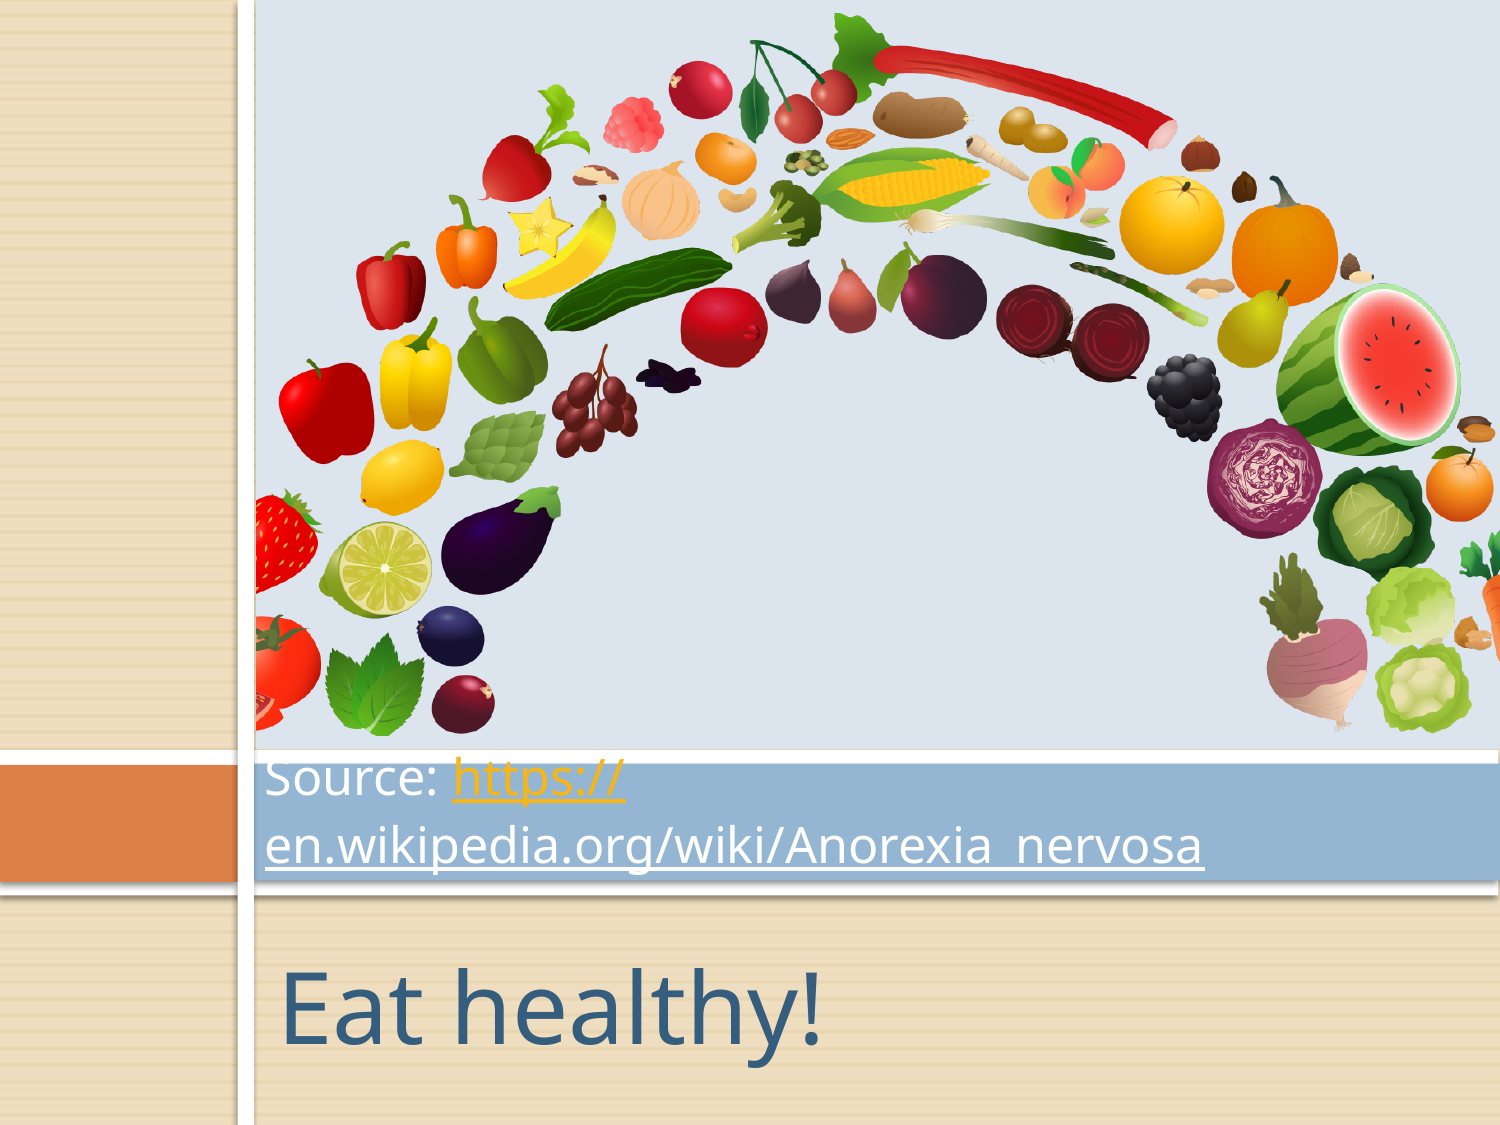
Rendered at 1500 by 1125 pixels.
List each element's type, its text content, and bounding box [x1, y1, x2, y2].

picture [255, 0, 1500, 750]
text_box Eat healthy! [262, 937, 1125, 1073]
title Source: https://en.wikipedia.org/wiki/Anorexia_nervosa [249, 752, 1450, 950]
